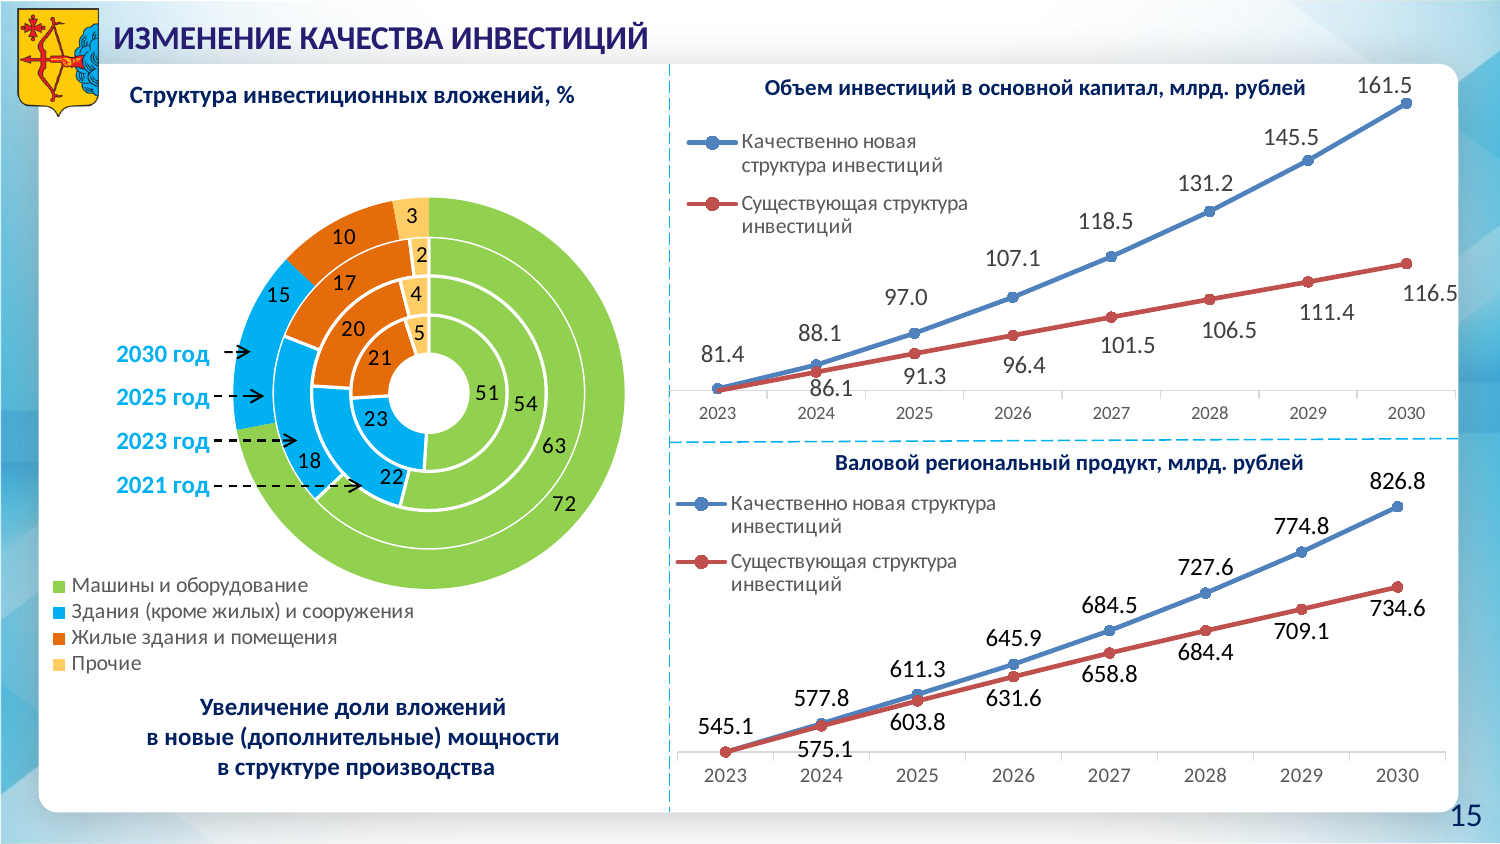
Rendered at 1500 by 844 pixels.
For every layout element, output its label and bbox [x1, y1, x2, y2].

picture [0, 0, 1500, 844]
text_box [38, 70, 665, 790]
chart [635, 72, 1459, 844]
